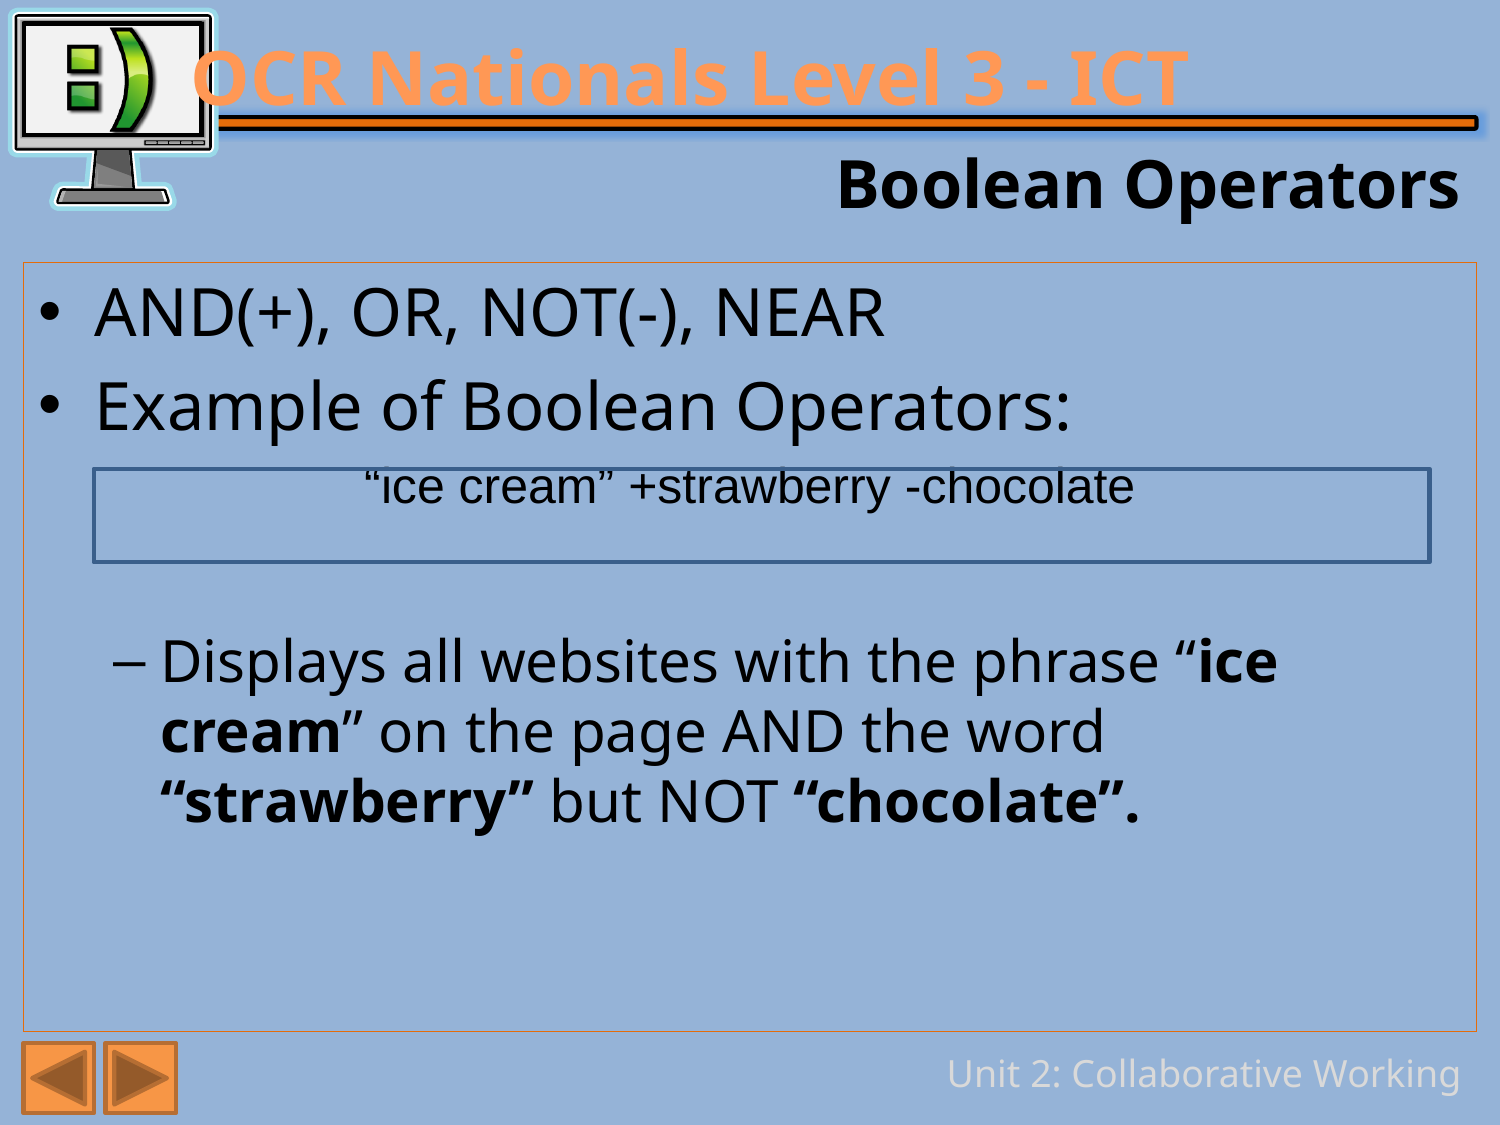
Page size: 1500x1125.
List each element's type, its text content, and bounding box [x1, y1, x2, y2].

title Boolean Operators [187, 117, 1477, 247]
picture [48, 21, 172, 139]
list AND(+), OR, NOT(-), NEAR Example of Boolean Operators: “ice cream” +strawberry -chocolate Displays all websites with the phrase “ice cream” on the page AND the word “strawberry” but NOT “chocolate”. [23, 262, 1477, 1032]
text_box [92, 467, 1432, 564]
